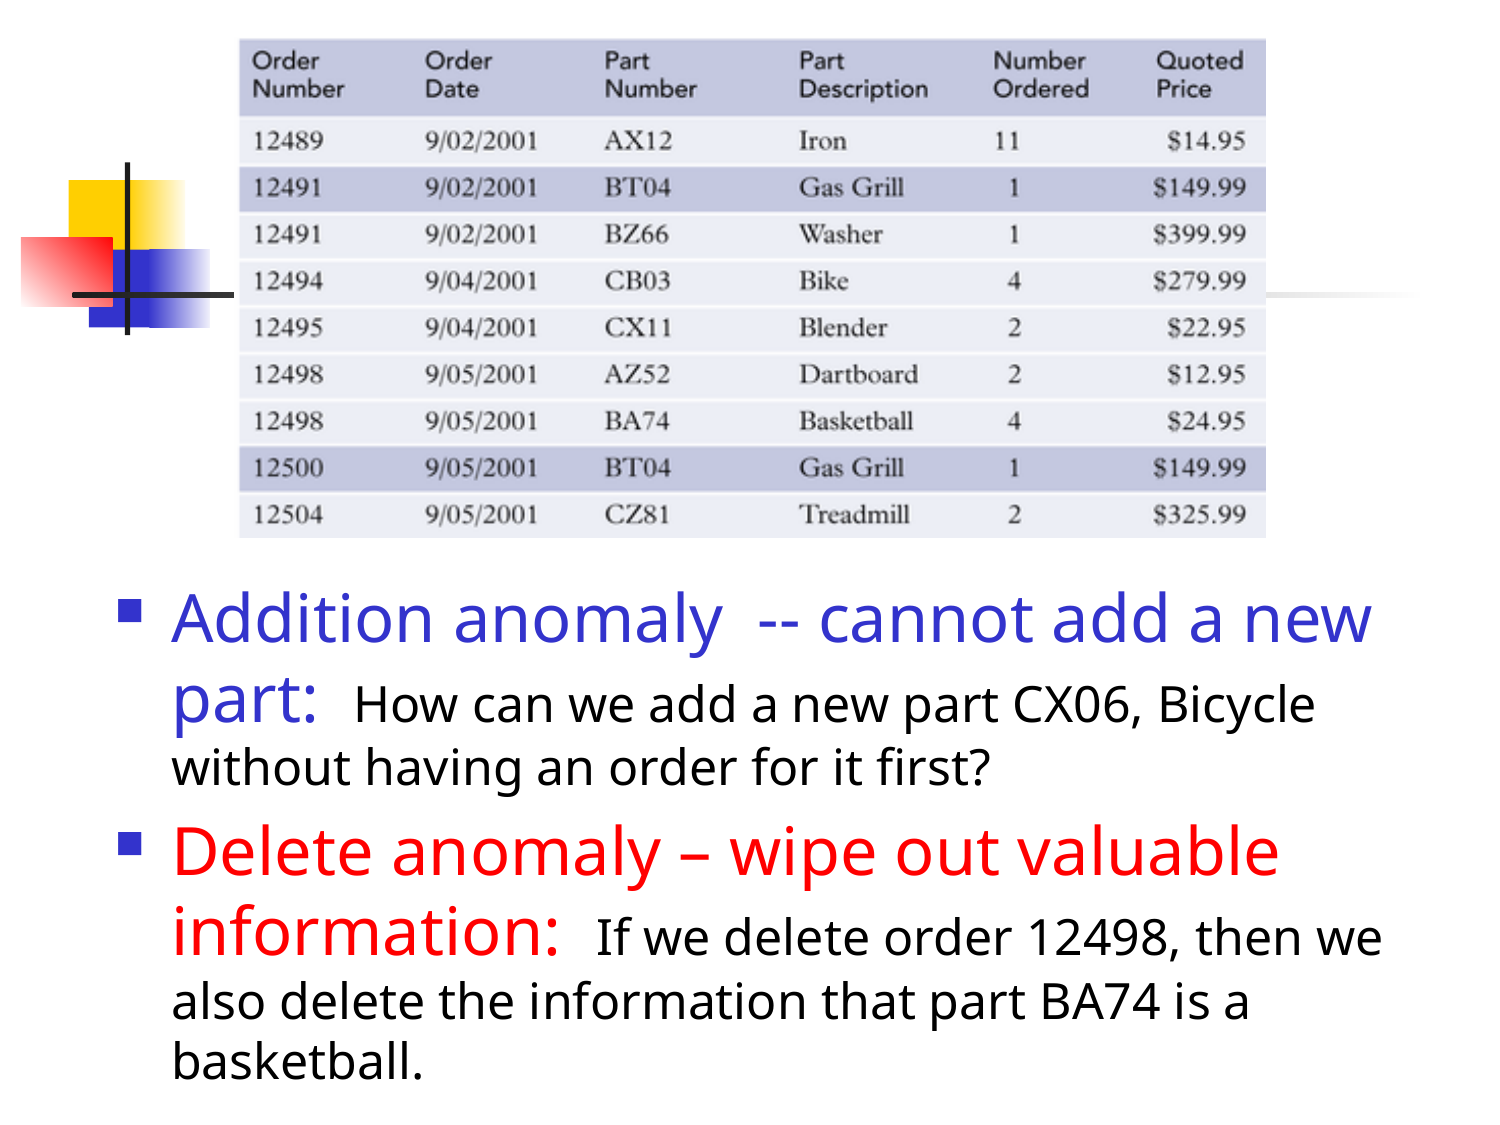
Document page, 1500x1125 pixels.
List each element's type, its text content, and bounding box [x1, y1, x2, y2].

list Addition anomaly -- cannot add a new part: How can we add a new part CX06, Bicycle without having an order for it first? Delete anomaly – wipe out valuable information: If we delete order 12498, then we also delete the information that part BA74 is a basketball. [99, 568, 1475, 1125]
picture [234, 37, 1266, 538]
